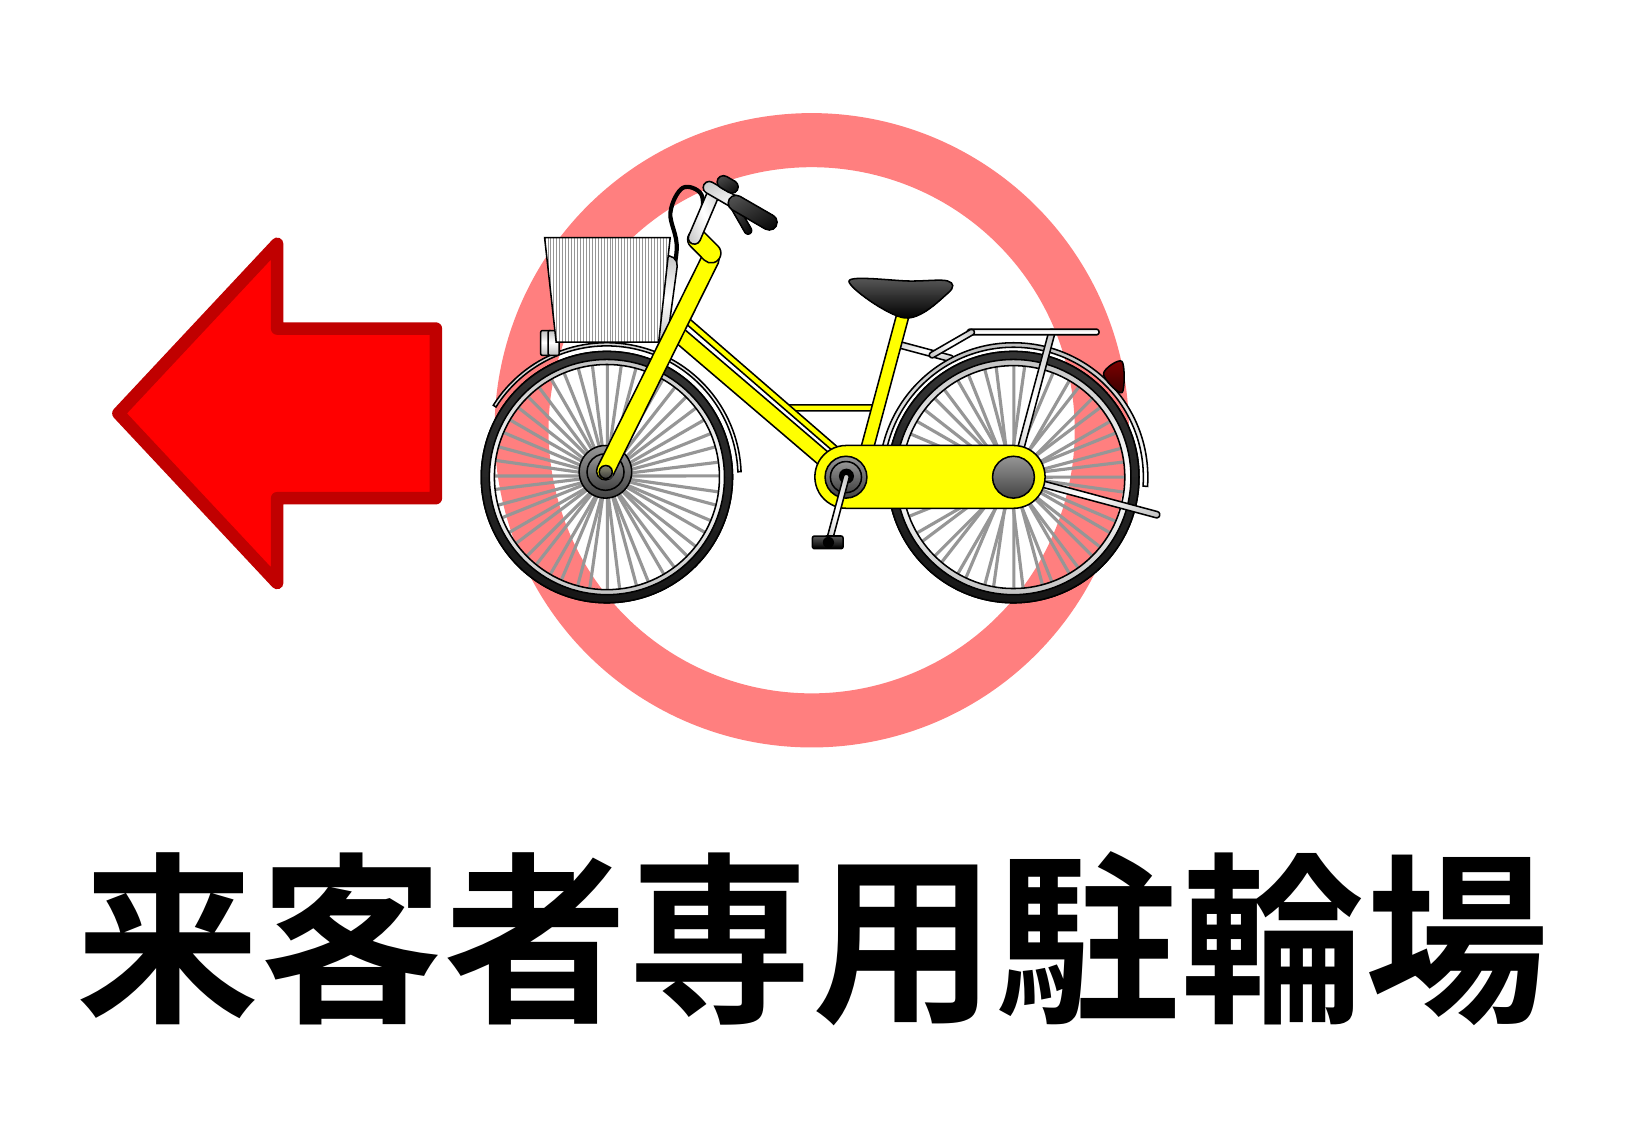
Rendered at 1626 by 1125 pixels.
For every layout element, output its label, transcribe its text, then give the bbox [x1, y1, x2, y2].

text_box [472, 112, 1163, 748]
text_box [116, 241, 438, 585]
text_box 来客者専用駐輪場 [0, 818, 1625, 1053]
